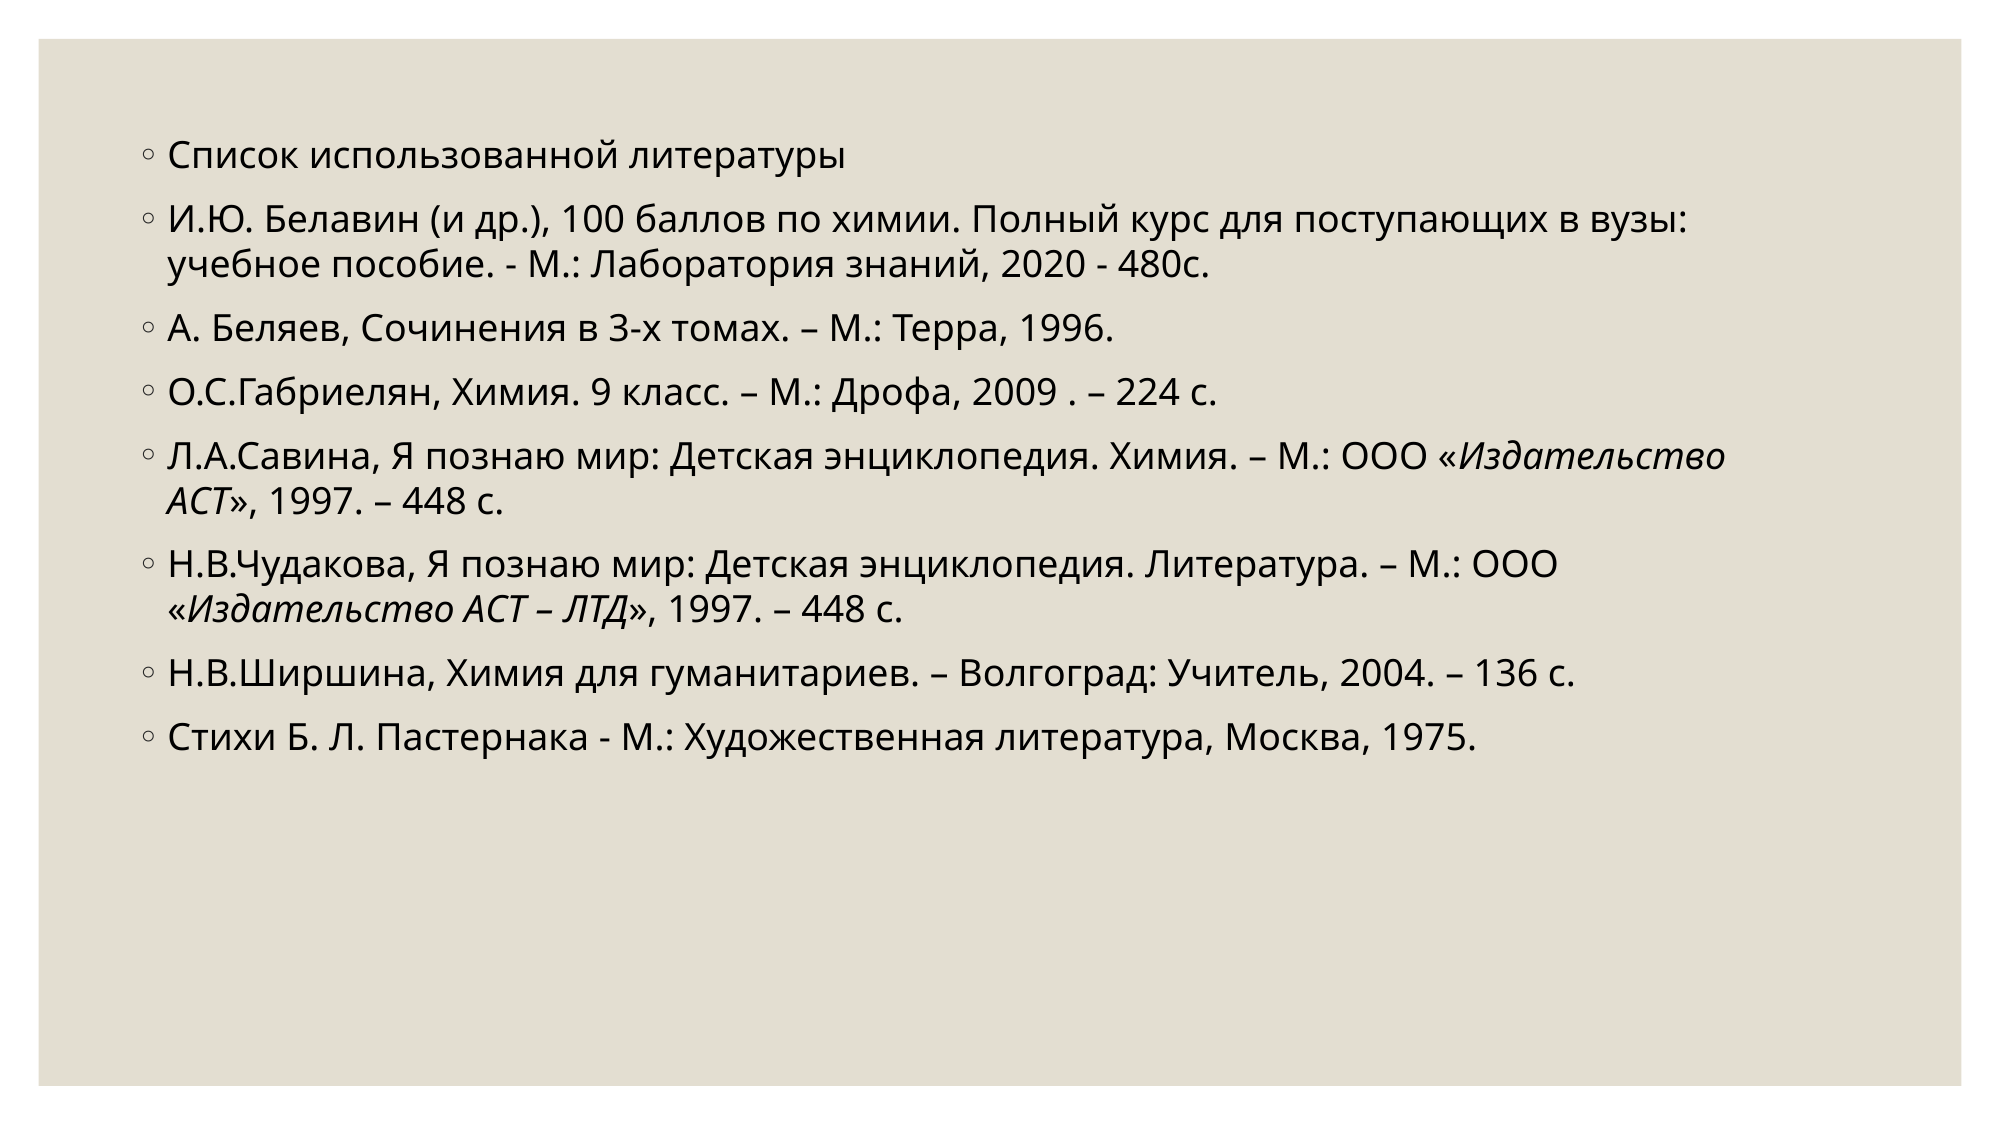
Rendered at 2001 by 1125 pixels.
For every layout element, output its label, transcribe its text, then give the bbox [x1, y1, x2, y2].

list Список использованной литературы И.Ю. Белавин (и др.), 100 баллов по химии. Полный курс для поступающих в вузы: учебное пособие. - М.: Лаборатория знаний, 2020 - 480с. А. Беляев, Сочинения в 3-х томах. – М.: Терра, 1996. О.С.Габриелян, Химия. 9 класс. – М.: Дрофа, 2009 . – 224 с. Л.А.Савина, Я познаю мир: Детская энциклопедия. Химия. – М.: ООО «Издательство АСТ», 1997. – 448 с. Н.В.Чудакова, Я познаю мир: Детская энциклопедия. Литература. – М.: ООО «Издательство АСТ – ЛТД», 1997. – 448 с. Н.В.Ширшина, Химия для гуманитариев. – Волгоград: Учитель, 2004. – 136 с. Стихи Б. Л. Пастернака - М.: Художественная литература, Москва, 1975. [122, 124, 1825, 990]
